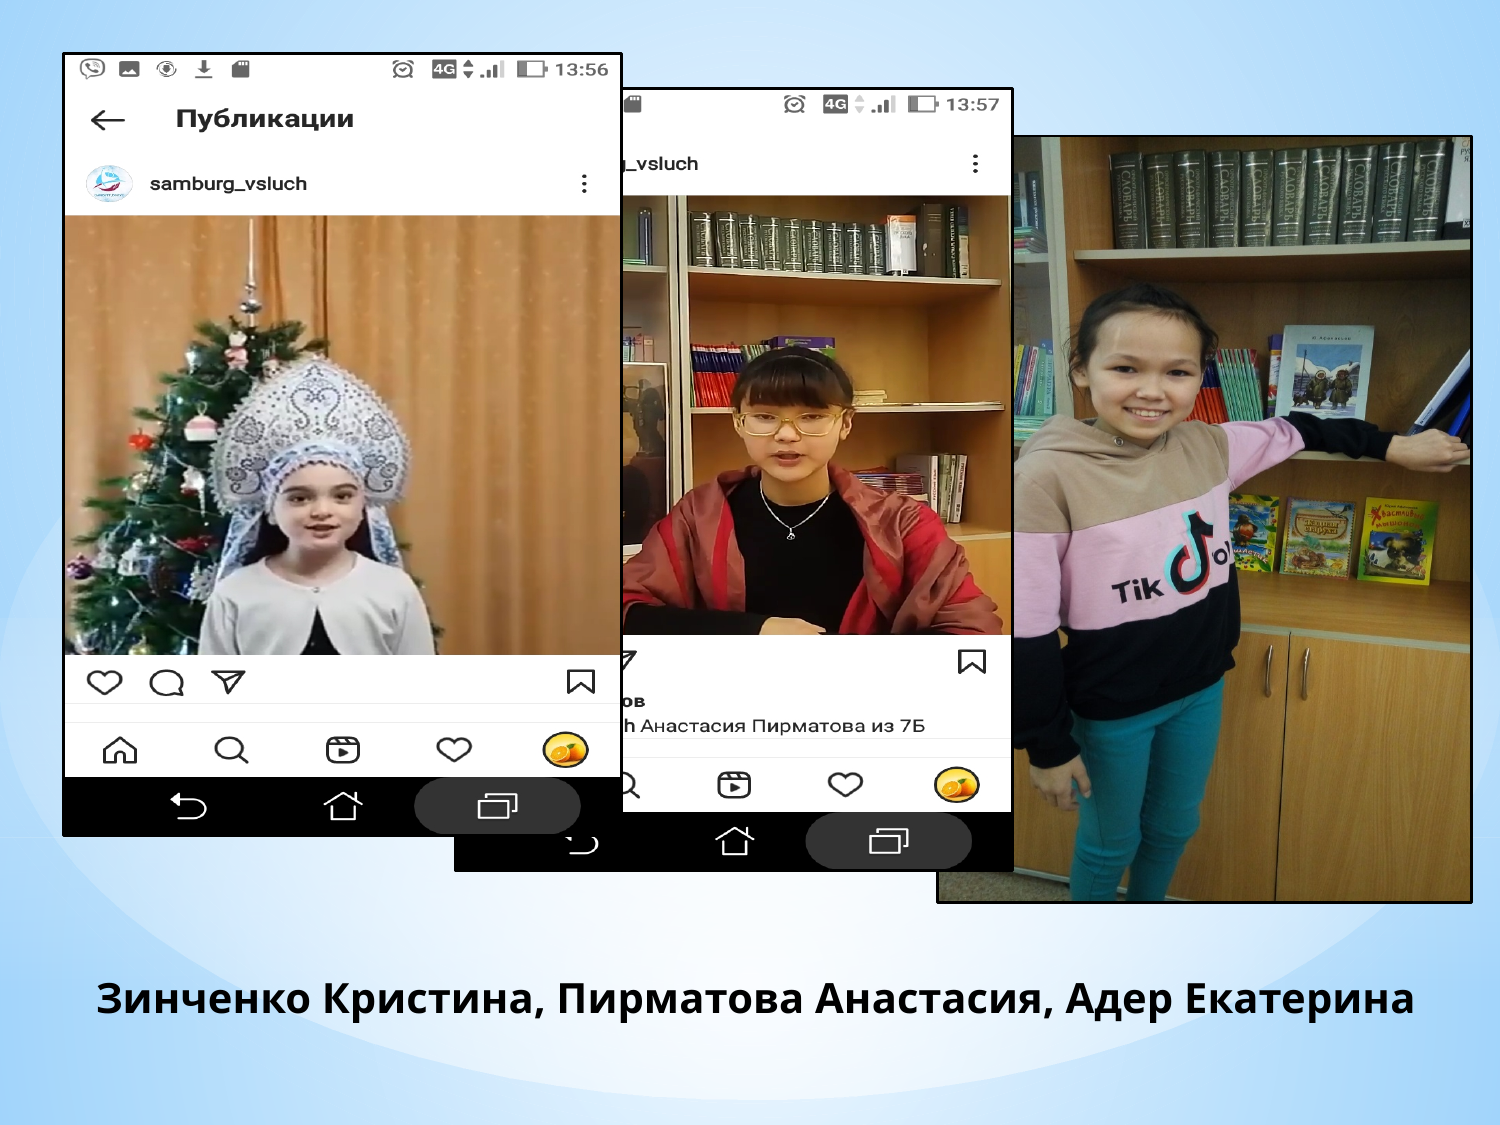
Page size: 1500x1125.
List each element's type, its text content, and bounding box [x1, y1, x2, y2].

picture [64, 54, 1471, 902]
title Зинченко Кристина, Пирматова Анастасия, Адер Екатерина [41, 964, 1471, 1102]
